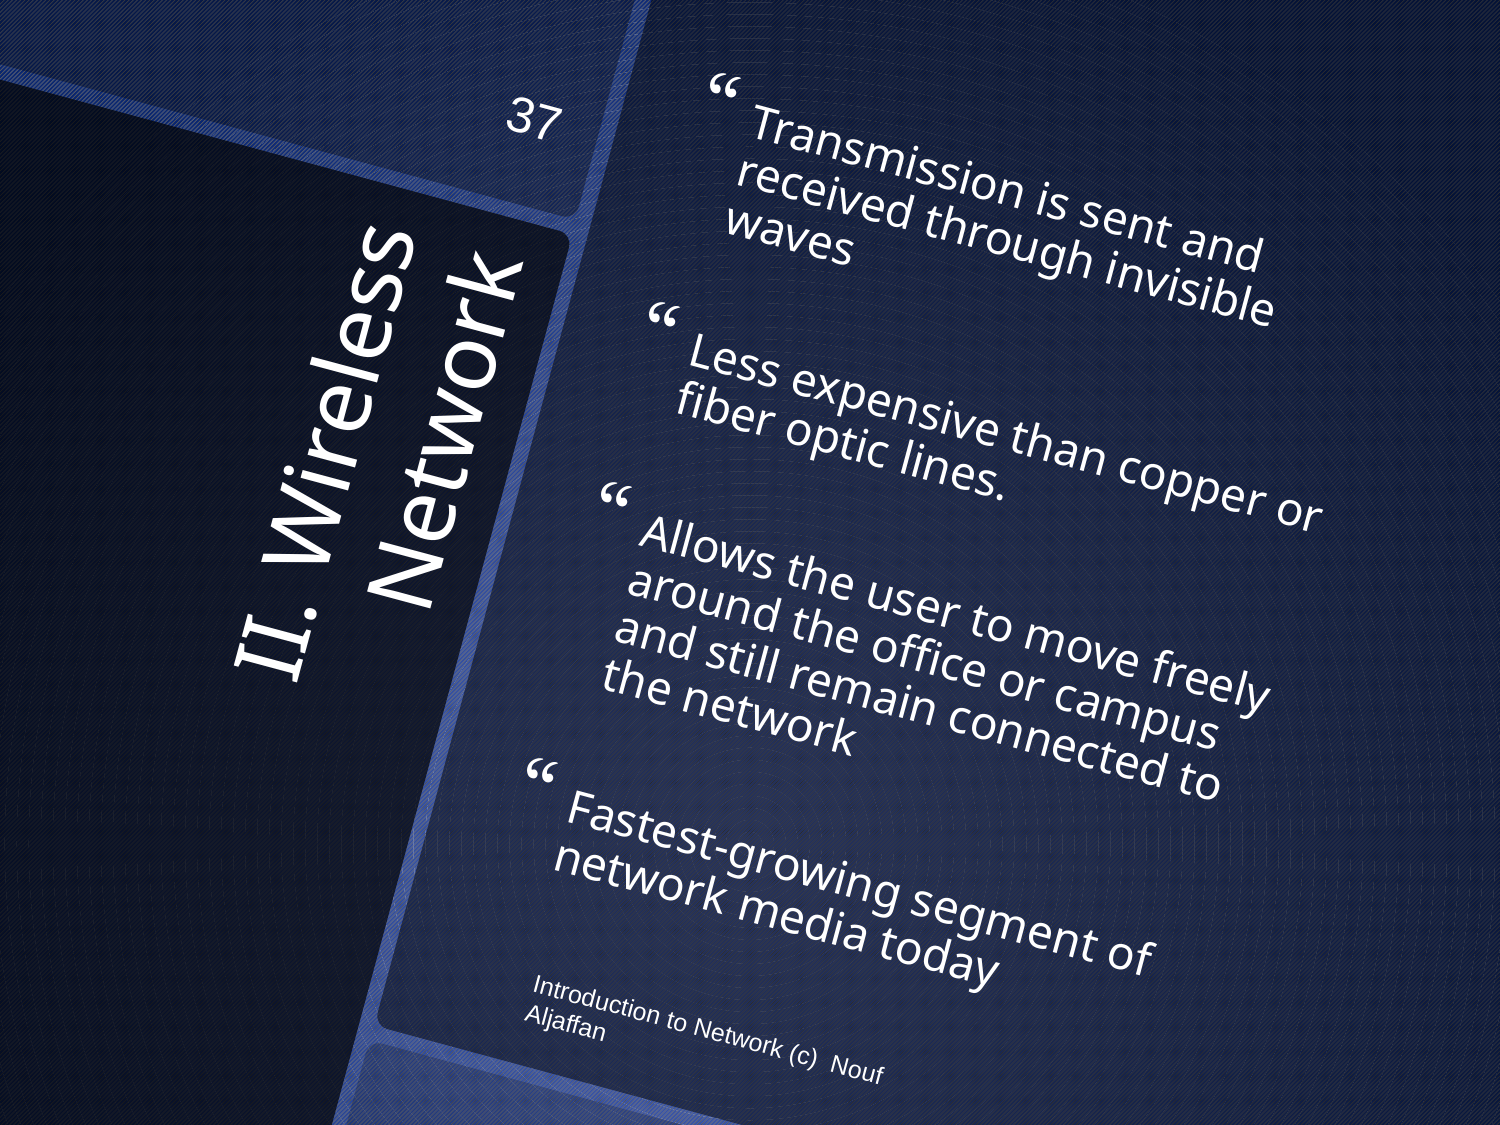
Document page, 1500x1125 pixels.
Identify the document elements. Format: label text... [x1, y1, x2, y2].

slide_number 37 [206, 1, 585, 157]
footer Introduction to Network (c) Nouf Aljaffan [508, 963, 903, 1123]
title II. Wireless Network [69, 181, 554, 1056]
list Transmission is sent and received through invisible waves Less expensive than copper or fiber optic lines. Allows the user to move freely around the office or campus and still remain connected to the network Fastest-growing segment of network media today [475, 72, 1430, 1076]
